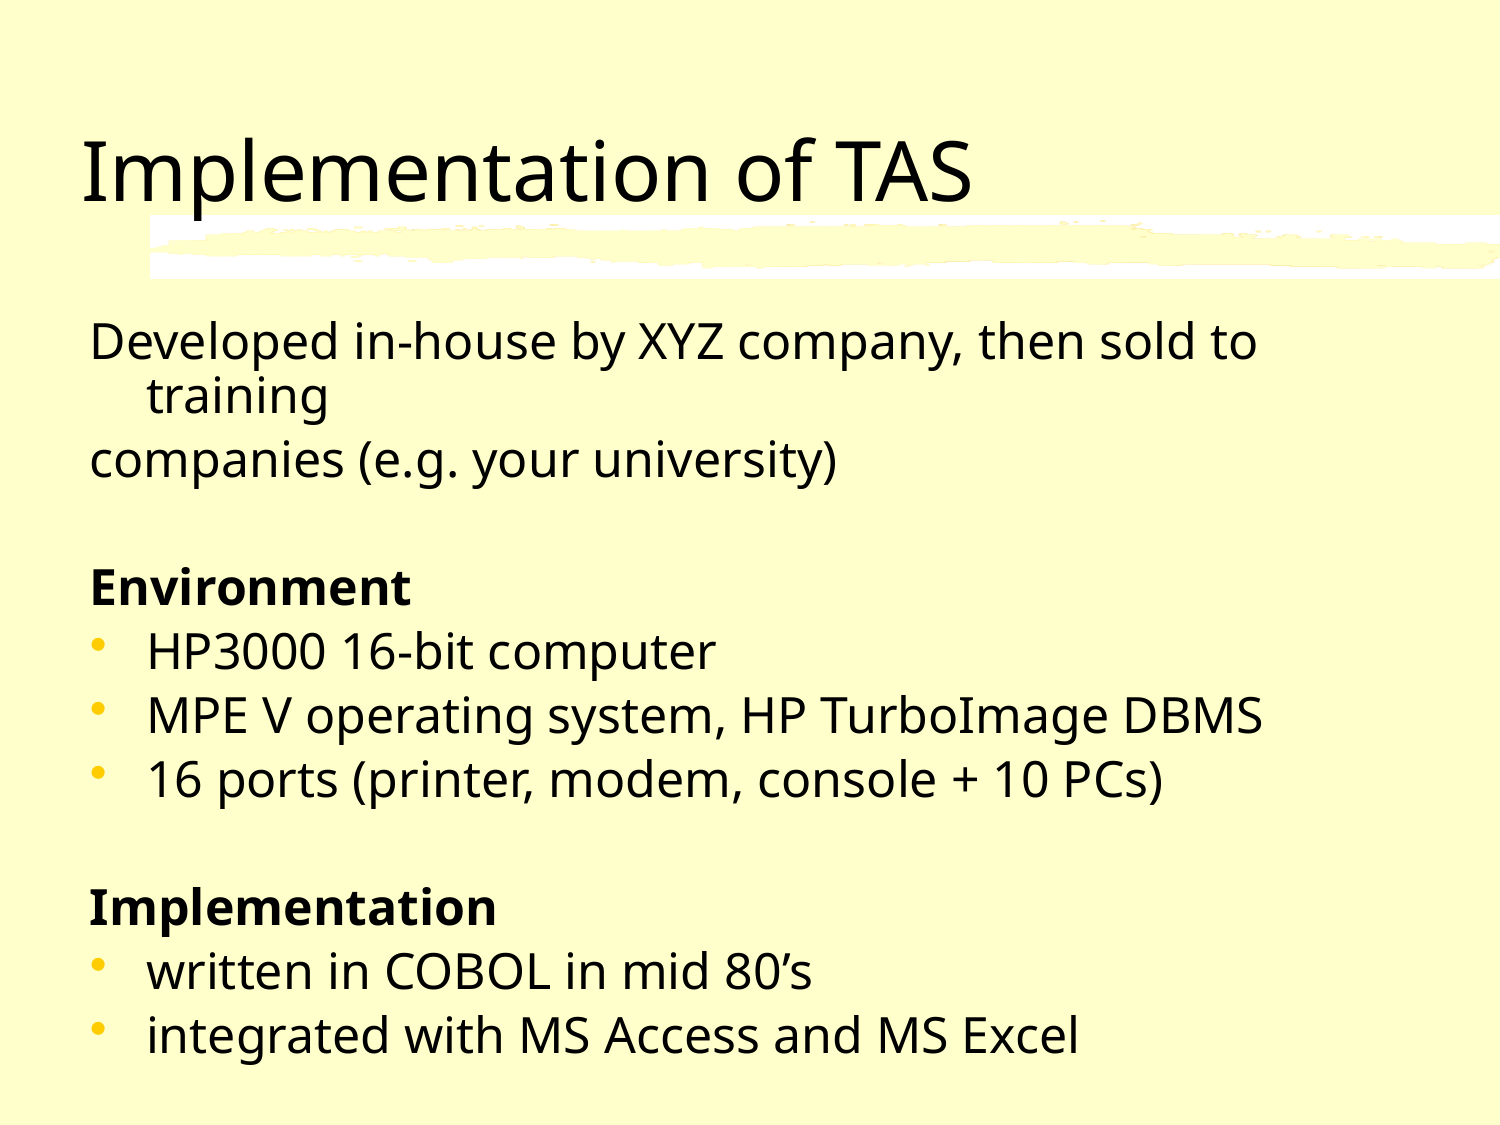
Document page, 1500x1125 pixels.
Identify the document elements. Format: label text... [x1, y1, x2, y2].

text_box Developed in-house by XYZ company, then sold to training companies (e.g. your university) Environment HP3000 16-bit computer MPE V operating system, HP TurboImage DBMS 16 ports (printer, modem, console + 10 PCs) Implementation written in COBOL in mid 80’s integrated with MS Access and MS Excel [74, 309, 1471, 1094]
text_box Implementation of TAS [66, 37, 1342, 225]
